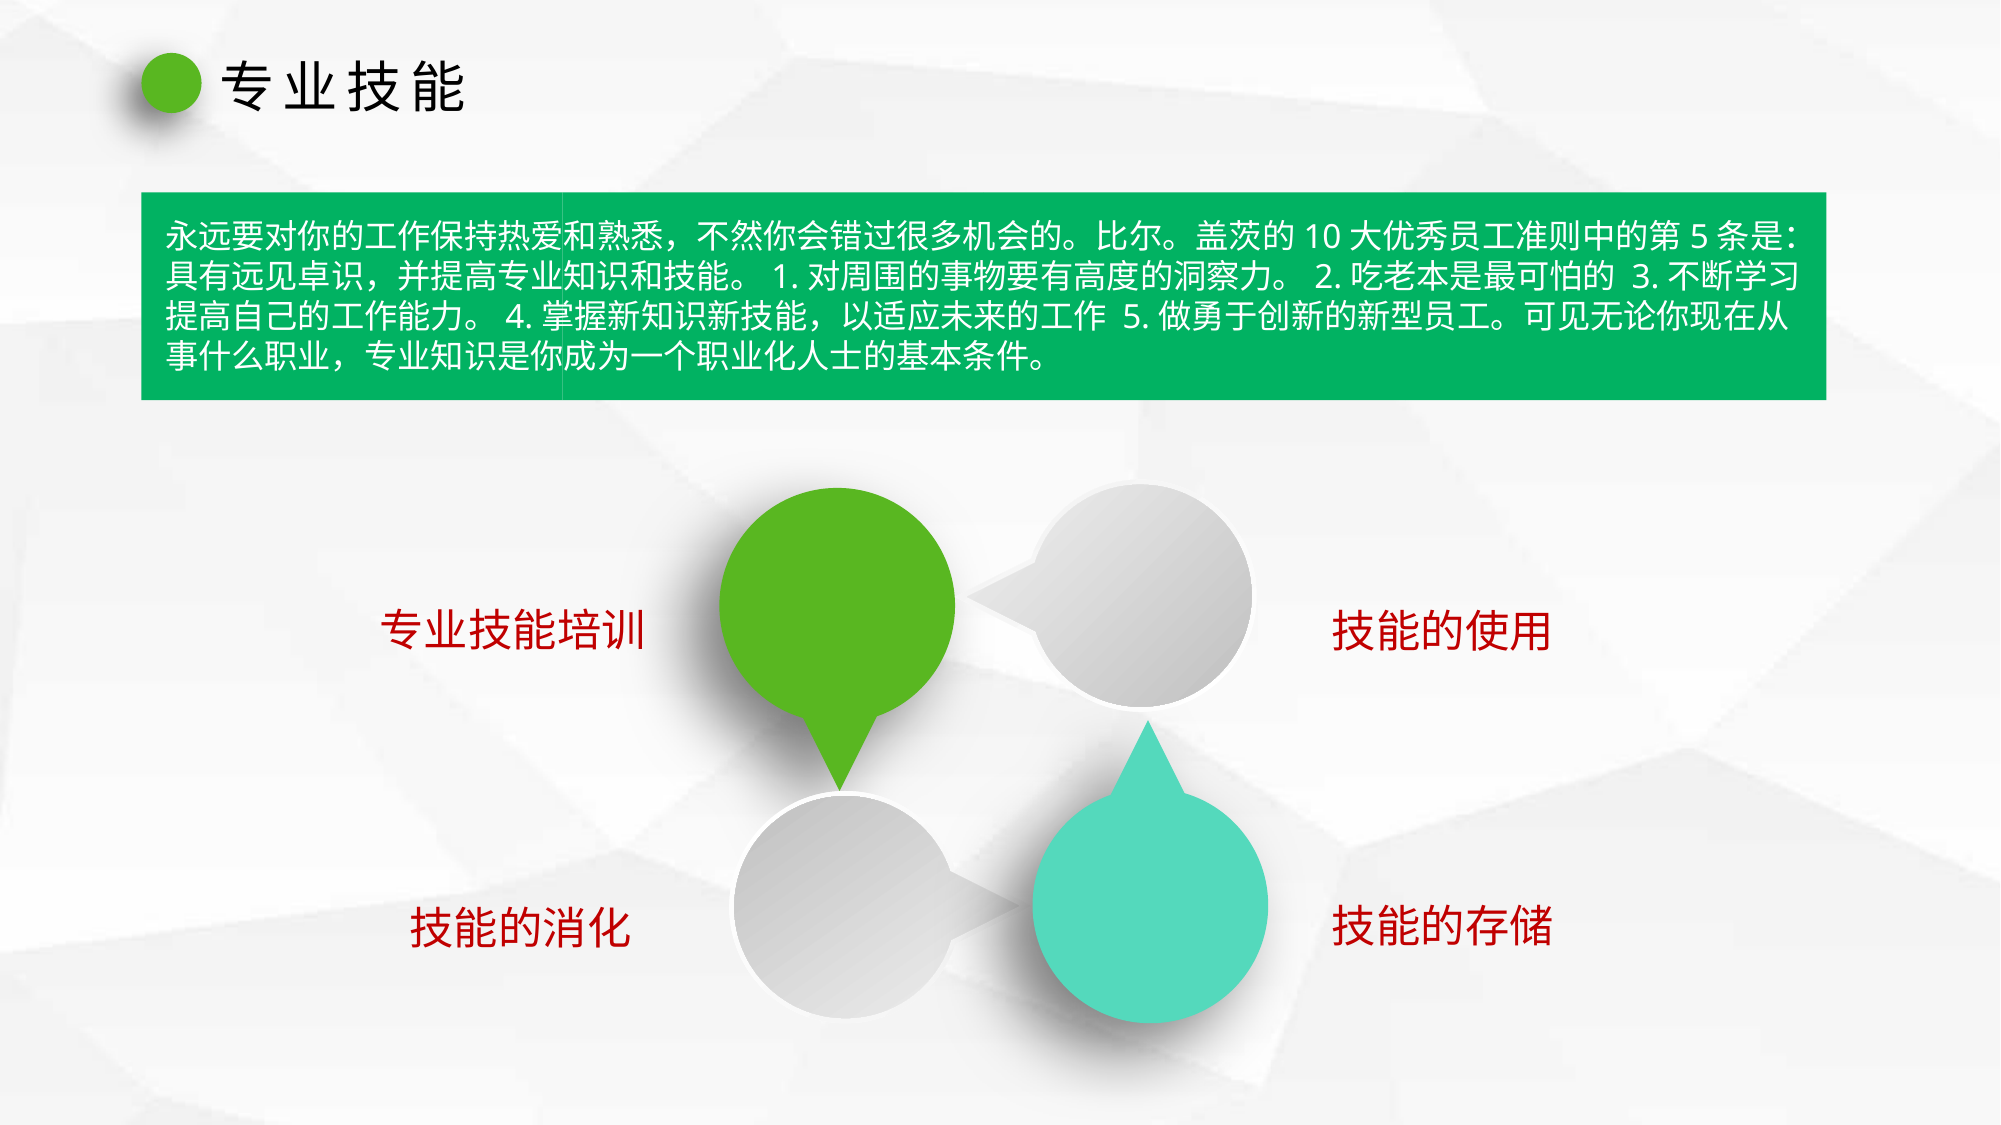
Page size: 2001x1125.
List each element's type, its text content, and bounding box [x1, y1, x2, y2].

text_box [141, 192, 1827, 401]
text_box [989, 444, 1222, 747]
text_box 专业技能 [204, 45, 482, 127]
text_box 技能的使用 [1316, 595, 1570, 664]
text_box [1031, 747, 1270, 1025]
text_box [718, 486, 957, 756]
text_box 技能的存储 [1316, 890, 1570, 959]
picture [0, 0, 2001, 1125]
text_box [763, 756, 997, 1058]
text_box 专业技能培训 [364, 594, 647, 663]
text_box [140, 51, 203, 115]
text_box 技能的消化 [394, 892, 647, 961]
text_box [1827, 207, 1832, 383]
